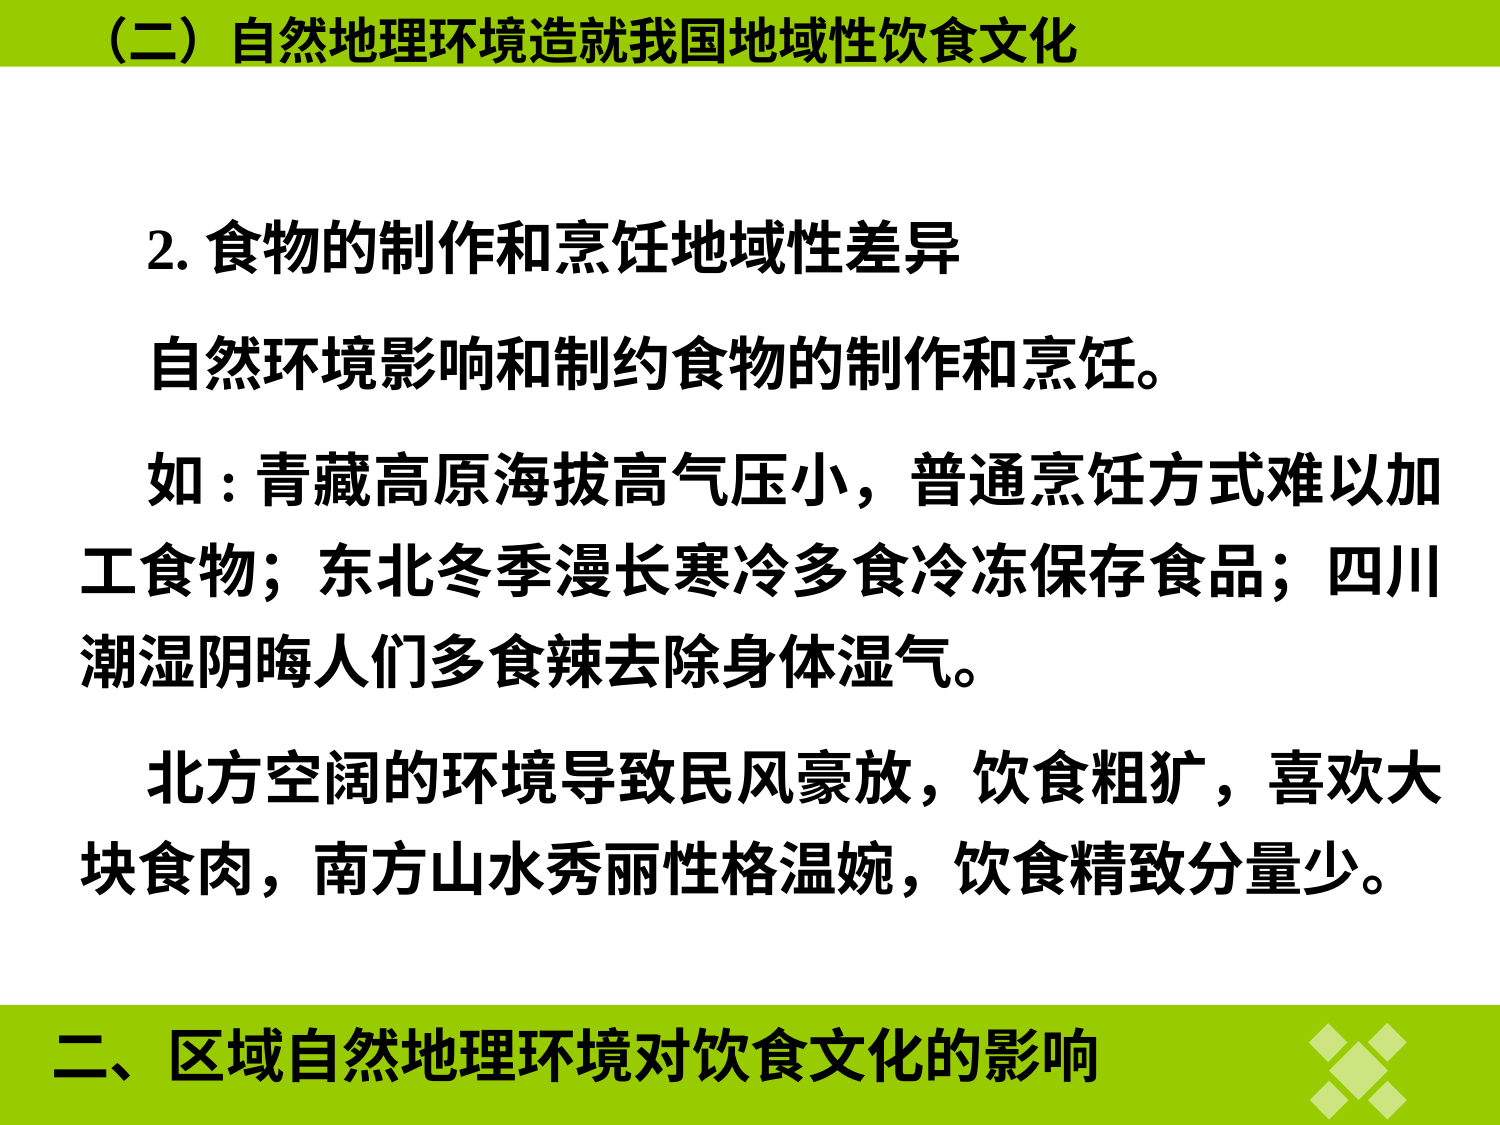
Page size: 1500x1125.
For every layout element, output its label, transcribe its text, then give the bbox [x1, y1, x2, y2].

text_box （二）自然地理环境造就我国地域性饮食文化 [0, 0, 1258, 78]
text_box 二、区域自然地理环境对饮食文化的影响 [36, 1011, 1424, 1097]
text_box 2.食物的制作和烹饪地域性差异 自然环境影响和制约食物的制作和烹饪。 如:青藏高原海拔高气压小，普通烹饪方式难以加工食物；东北冬季漫长寒冷多食冷冻保存食品；四川潮湿阴晦人们多食辣去除身体湿气。 北方空阔的环境导致民风豪放，饮食粗犷，喜欢大块食肉，南方山水秀丽性格温婉，饮食精致分量少。 [64, 182, 1459, 910]
